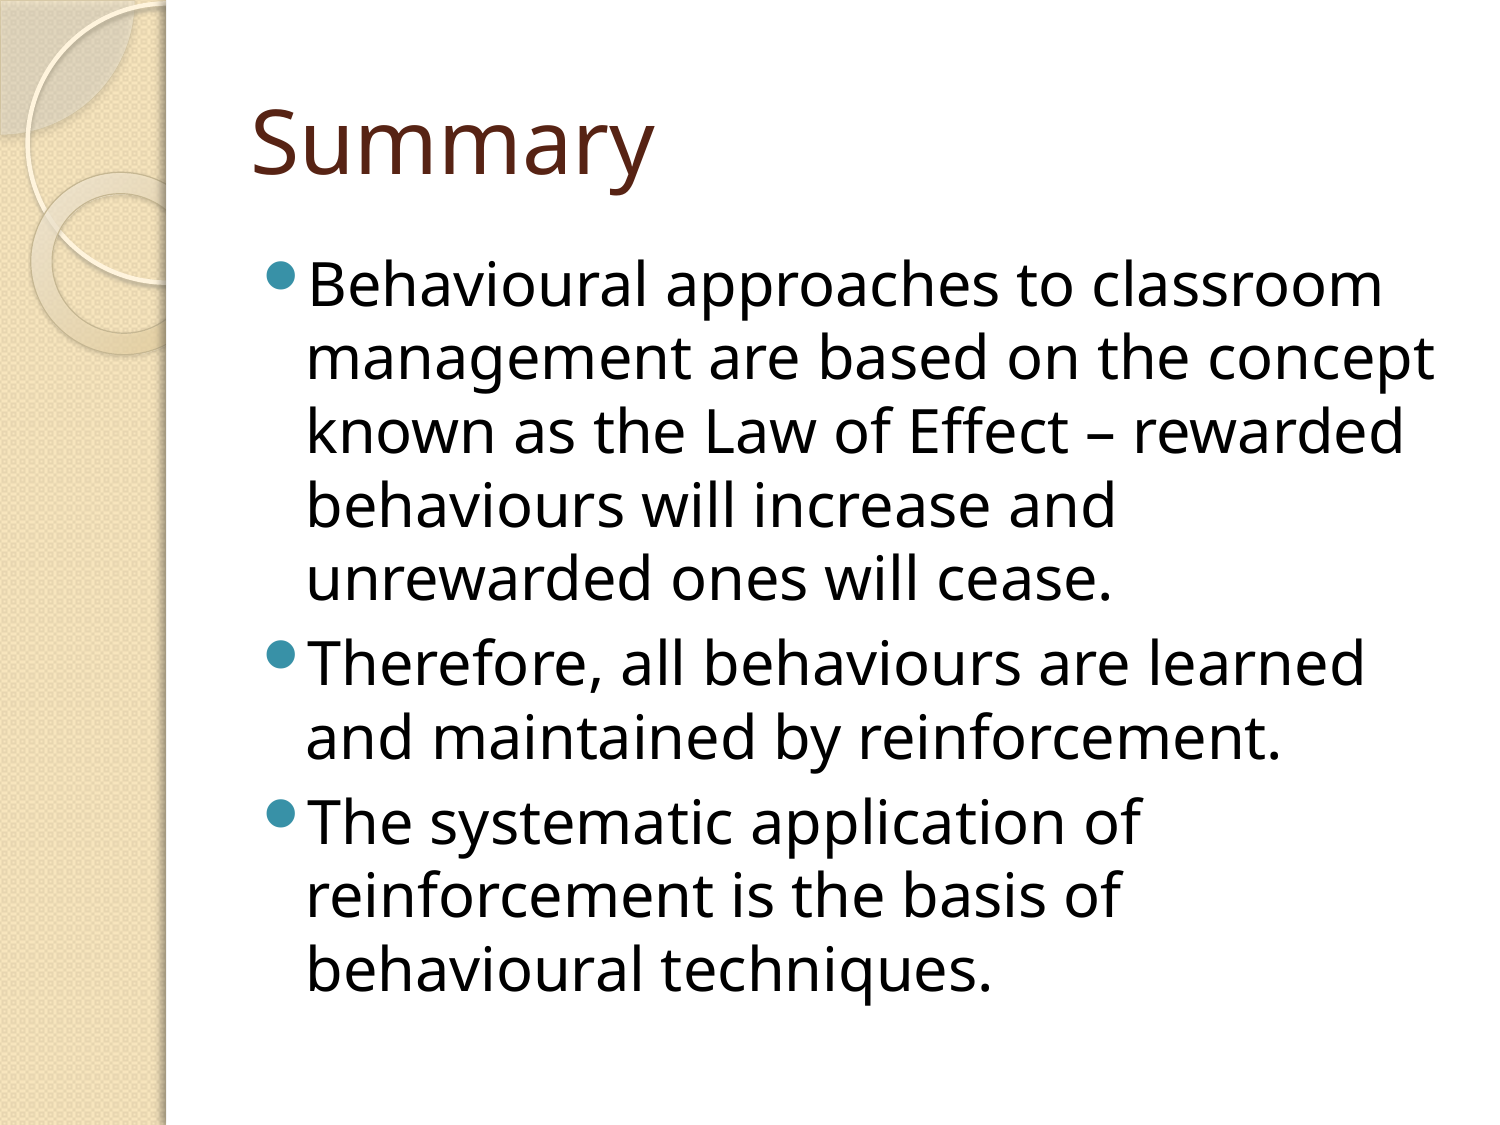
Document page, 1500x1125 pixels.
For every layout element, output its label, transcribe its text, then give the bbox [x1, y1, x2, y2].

title Summary [235, 45, 1466, 233]
list Behavioural approaches to classroom management are based on the concept known as the Law of Effect – rewarded behaviours will increase and unrewarded ones will cease. Therefore, all behaviours are learned and maintained by reinforcement. The systematic application of reinforcement is the basis of behavioural techniques. [235, 237, 1466, 1025]
